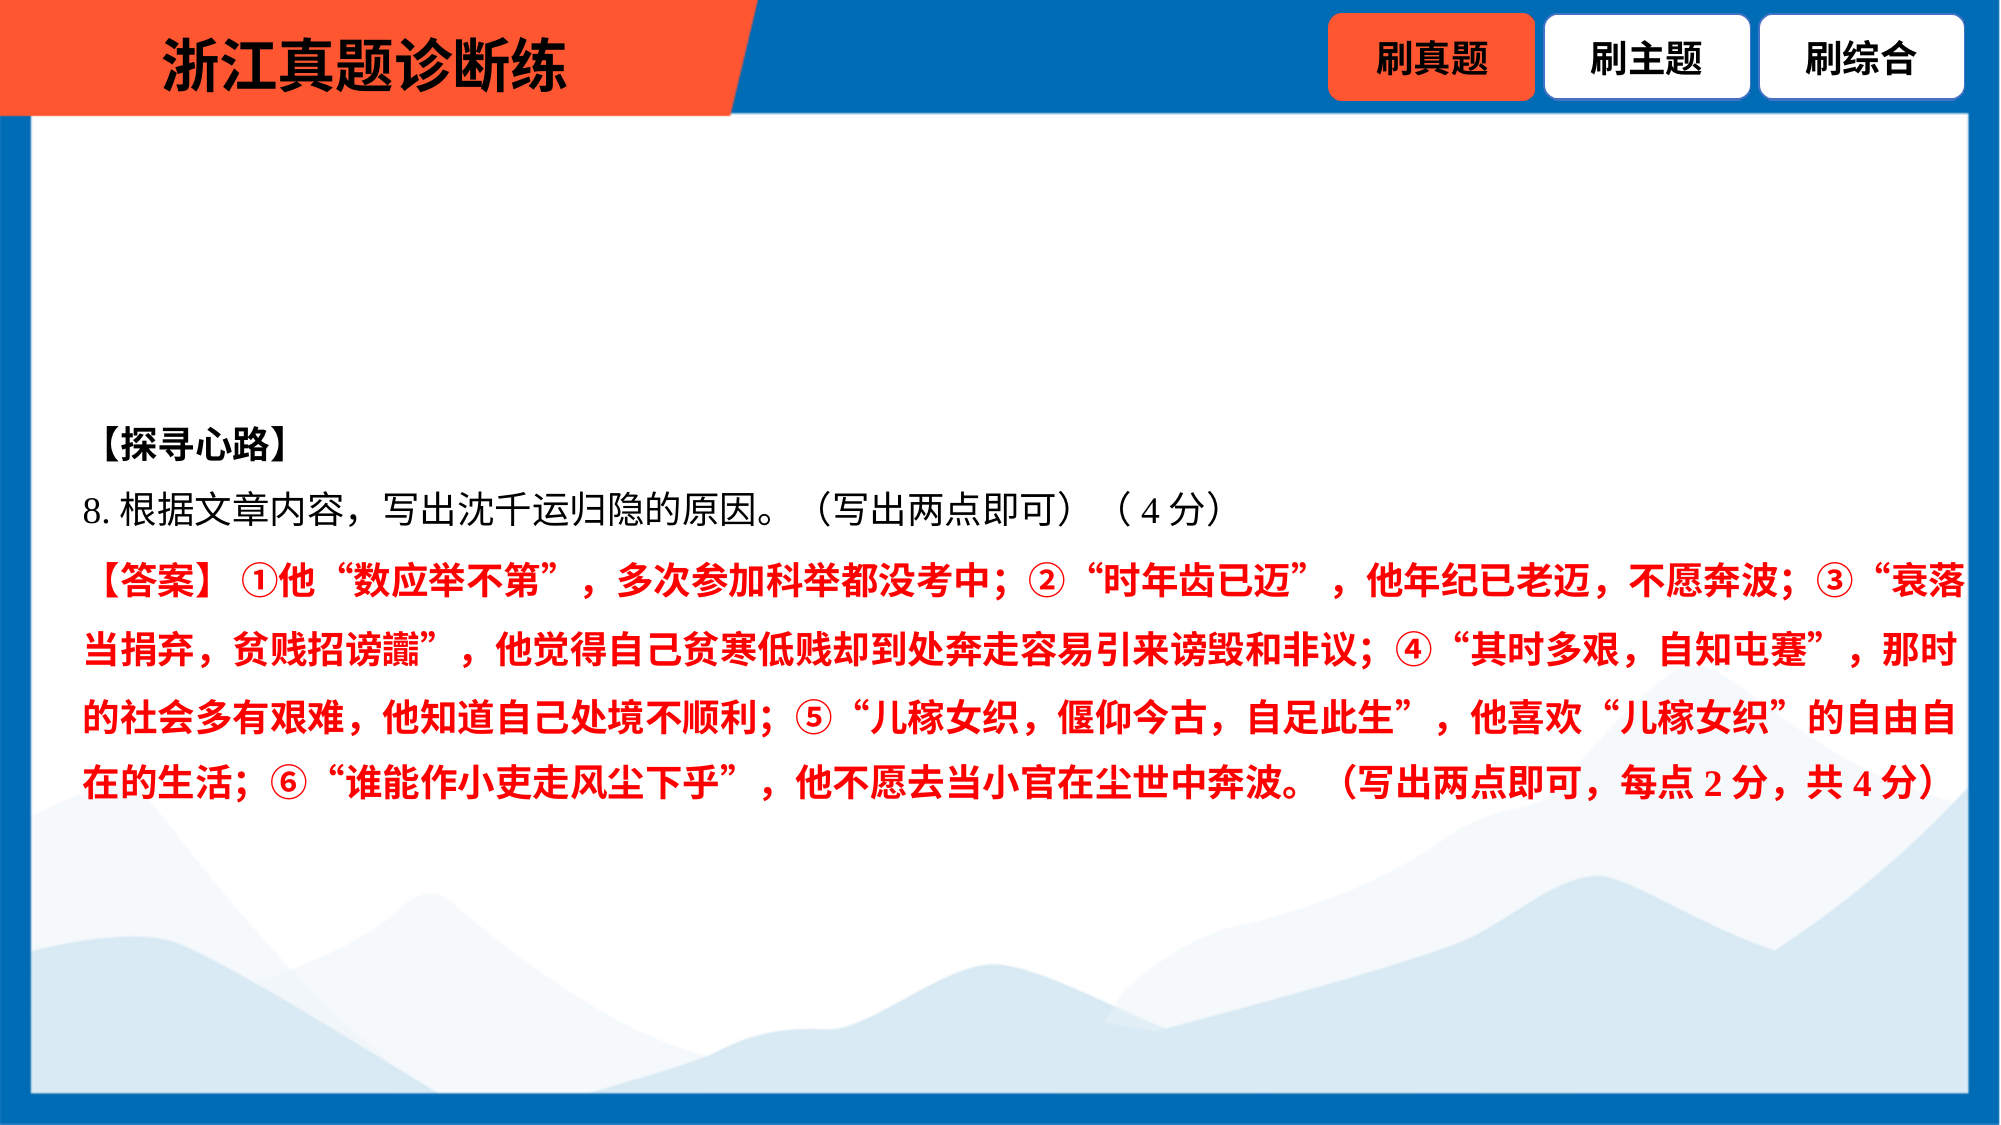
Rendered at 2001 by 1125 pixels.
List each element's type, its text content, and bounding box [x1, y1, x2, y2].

text_box 8.根据文章内容，写出沈千运归隐的原因。（写出两点即可）（4分） [82, 466, 1917, 525]
text_box 【答案】 ①他“数应举不第”，多次参加科举都没考中；②“时年齿已迈”，他年纪已老迈，不愿奔波；③“衰落 当捐弃，贫贱招谤讟”，他觉得自己贫寒低贱却到处奔走容易引来谤毁和非议；④“其时多艰，自知屯蹇”，那时 的社会多有艰难，他知道自己处境不顺利；⑤“儿稼女织，偃仰今古，自足此生”，他喜欢“儿稼女织”的自由自 在的生活；⑥“谁能作小吏走风尘下乎”，他不愿去当小官在尘世中奔波。（写出两点即可，每点2分，共4分） [82, 533, 1917, 798]
picture [0, 0, 2000, 1125]
text_box 【探寻心路】 [82, 401, 1917, 460]
